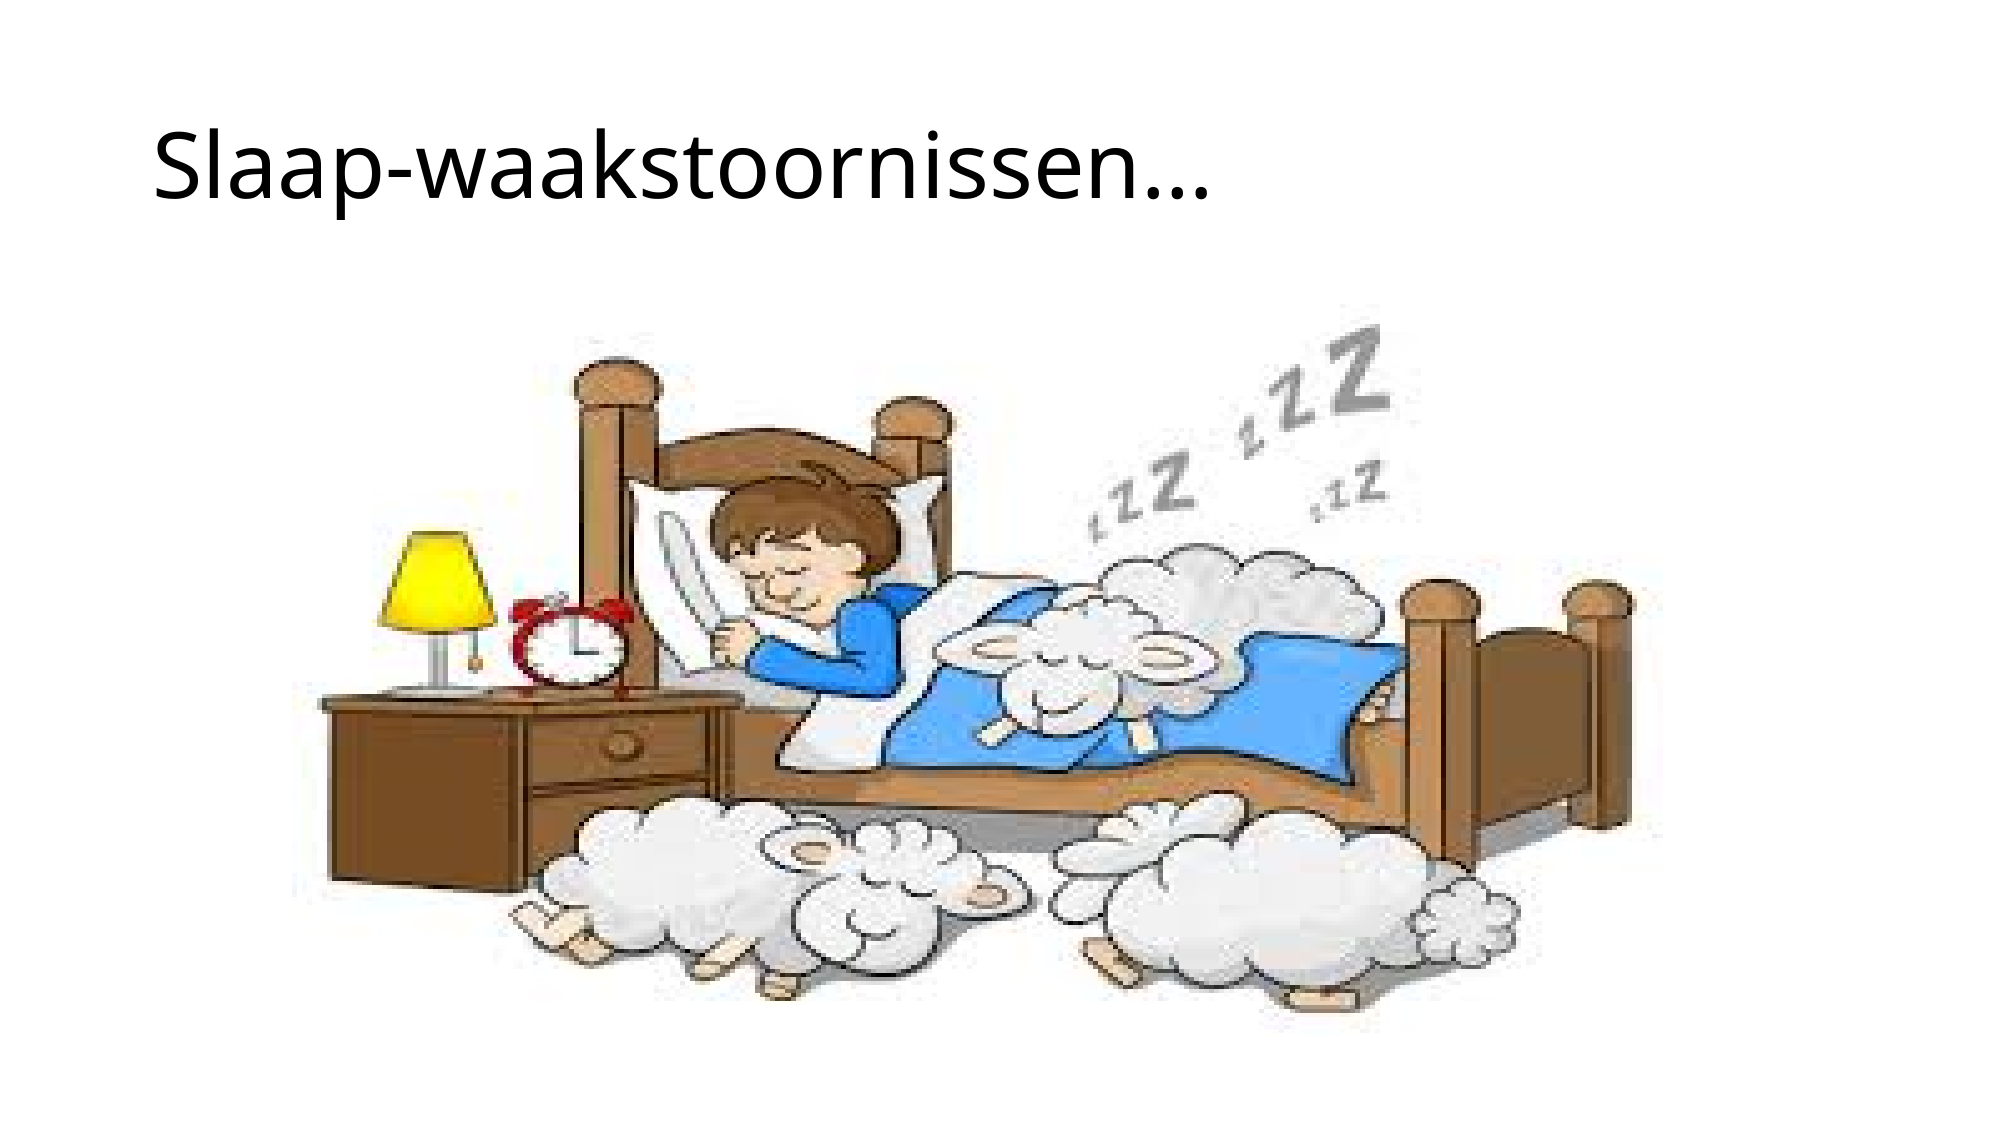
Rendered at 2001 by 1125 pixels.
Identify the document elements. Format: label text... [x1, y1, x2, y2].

title Slaap-waakstoornissen… [137, 59, 1863, 278]
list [292, 301, 1663, 1037]
